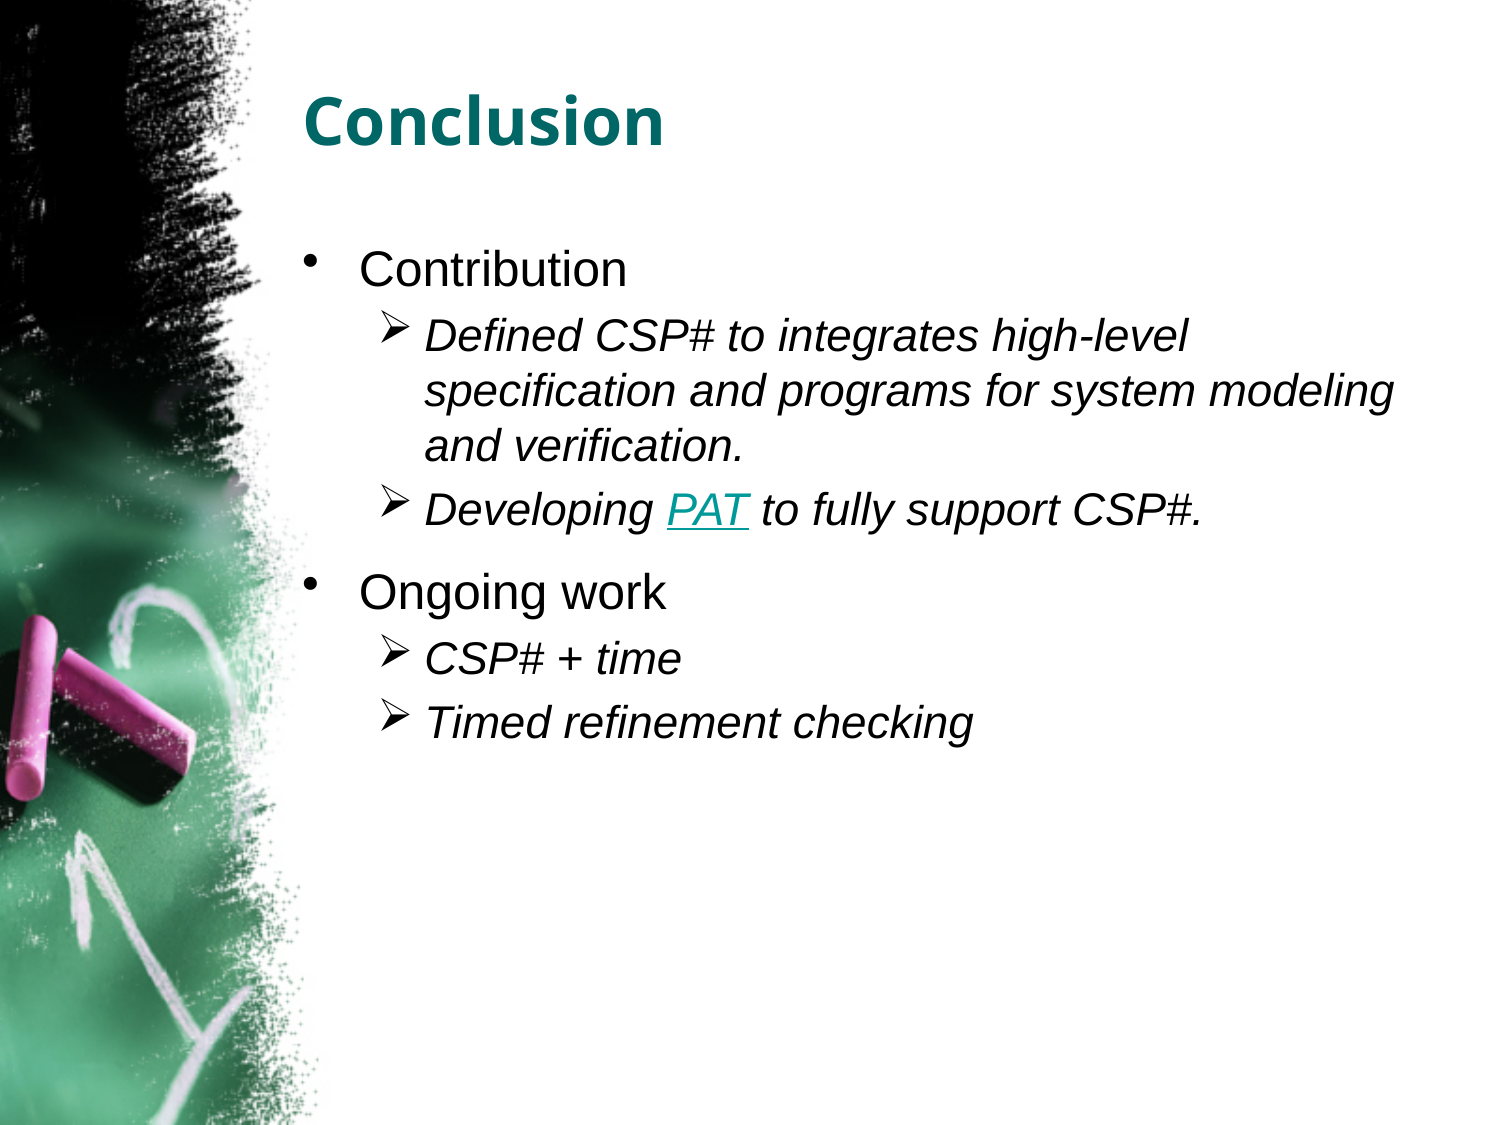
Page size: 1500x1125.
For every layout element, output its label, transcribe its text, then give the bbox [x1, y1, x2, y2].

title Conclusion [287, 49, 1438, 188]
list Contribution Defined CSP# to integrates high-level specification and programs for system modeling and verification. Developing PAT to fully support CSP#. Ongoing work CSP# + time Timed refinement checking [287, 228, 1438, 980]
picture [0, 0, 1500, 1125]
